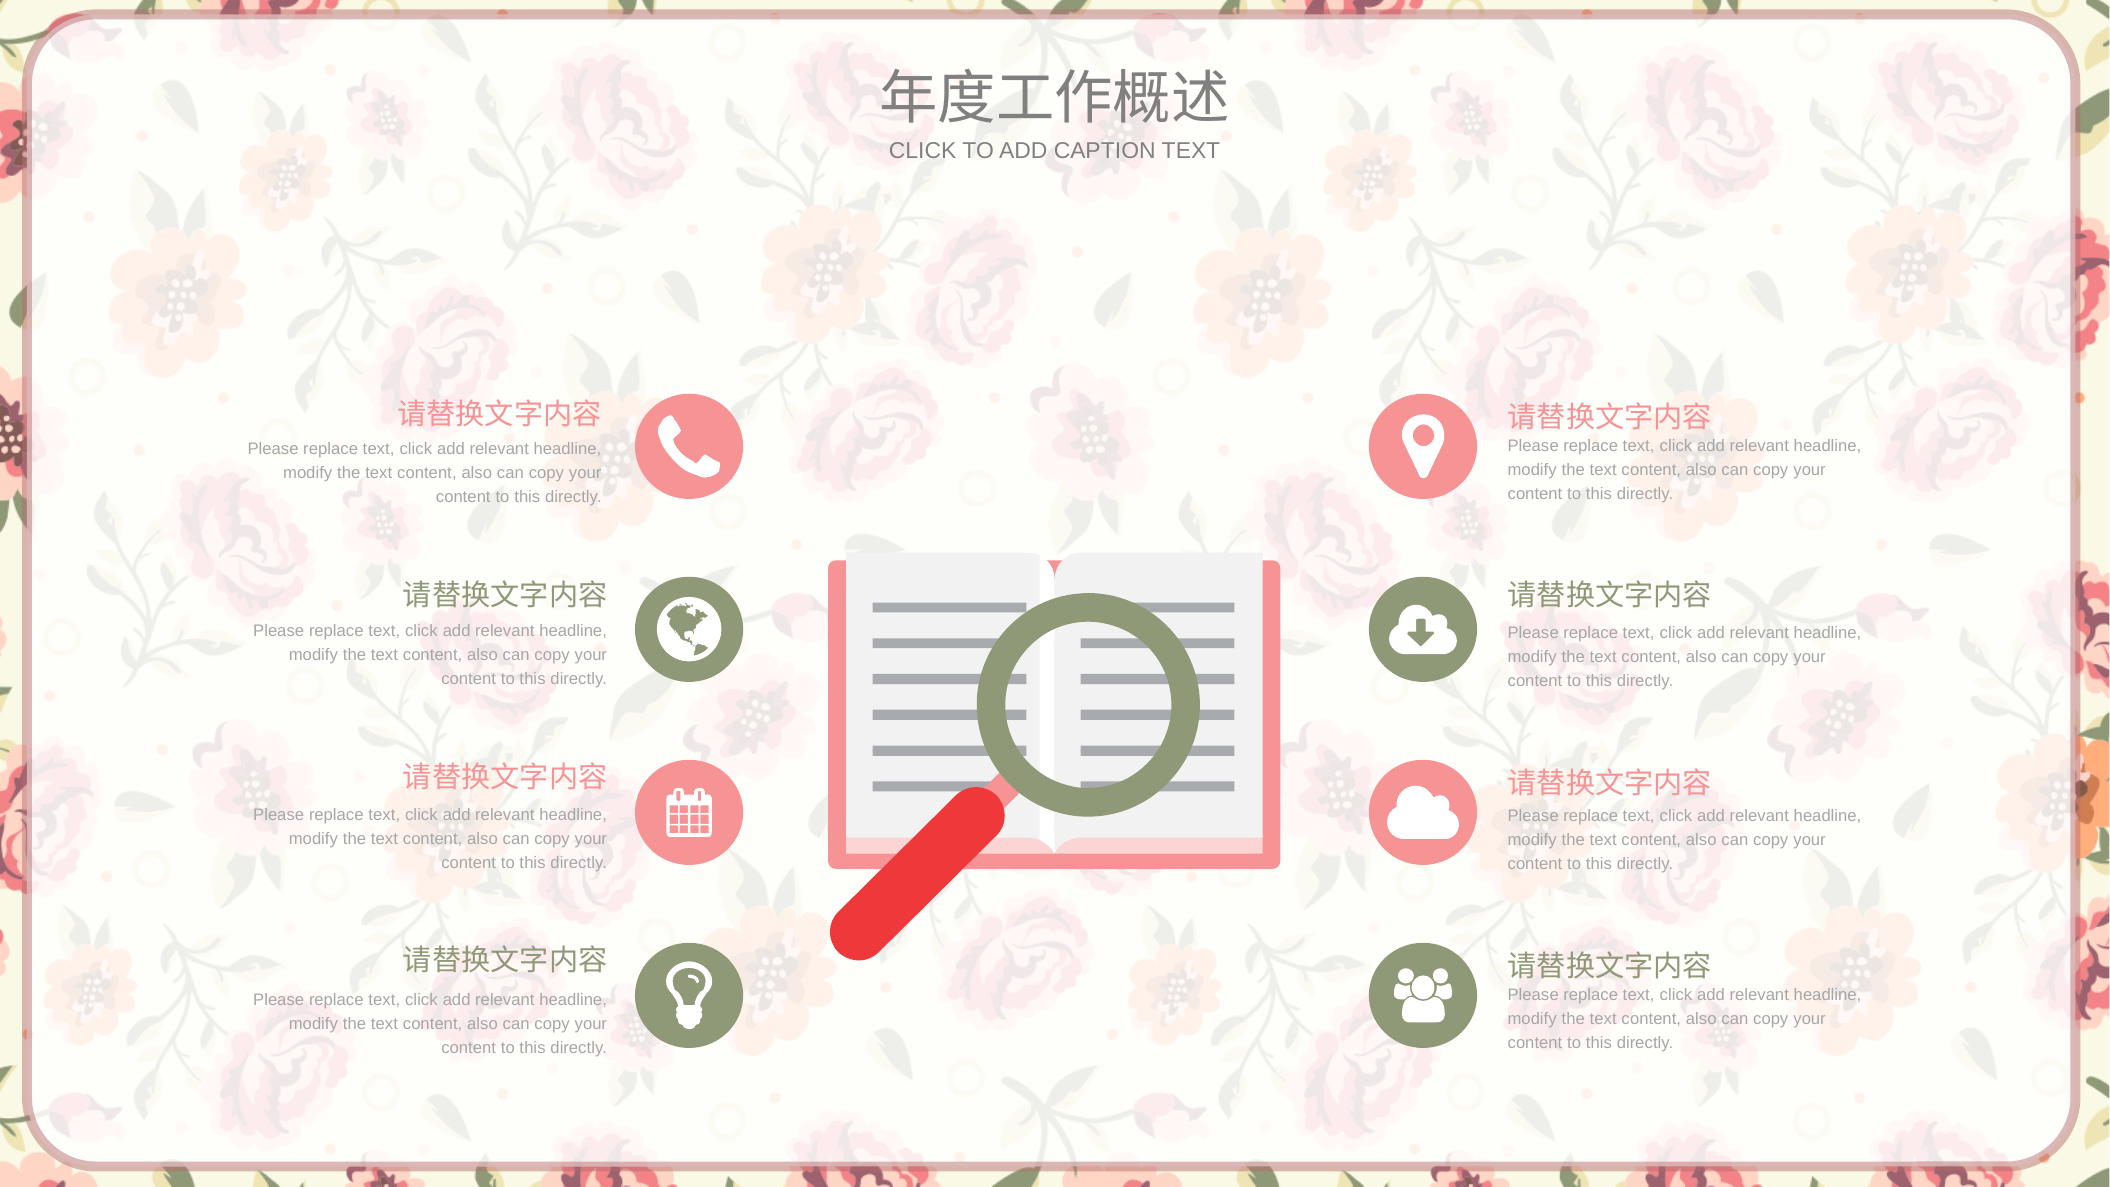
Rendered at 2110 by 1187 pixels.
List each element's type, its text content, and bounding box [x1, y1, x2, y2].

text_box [1368, 759, 1478, 865]
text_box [1507, 939, 1864, 1053]
text_box CLICK TO ADD CAPTION TEXT [865, 135, 1245, 163]
text_box 年度工作概述 [865, 60, 1245, 131]
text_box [1507, 390, 1864, 504]
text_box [634, 942, 744, 1048]
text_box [251, 750, 608, 873]
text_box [251, 568, 608, 689]
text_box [251, 934, 608, 1058]
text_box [246, 388, 602, 507]
picture [0, 0, 2110, 1187]
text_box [827, 552, 1281, 963]
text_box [1368, 942, 1478, 1048]
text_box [1368, 576, 1478, 682]
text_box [1368, 393, 1478, 499]
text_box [634, 576, 744, 682]
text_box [1507, 569, 1864, 691]
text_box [634, 393, 744, 499]
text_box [1507, 756, 1864, 874]
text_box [634, 759, 744, 865]
